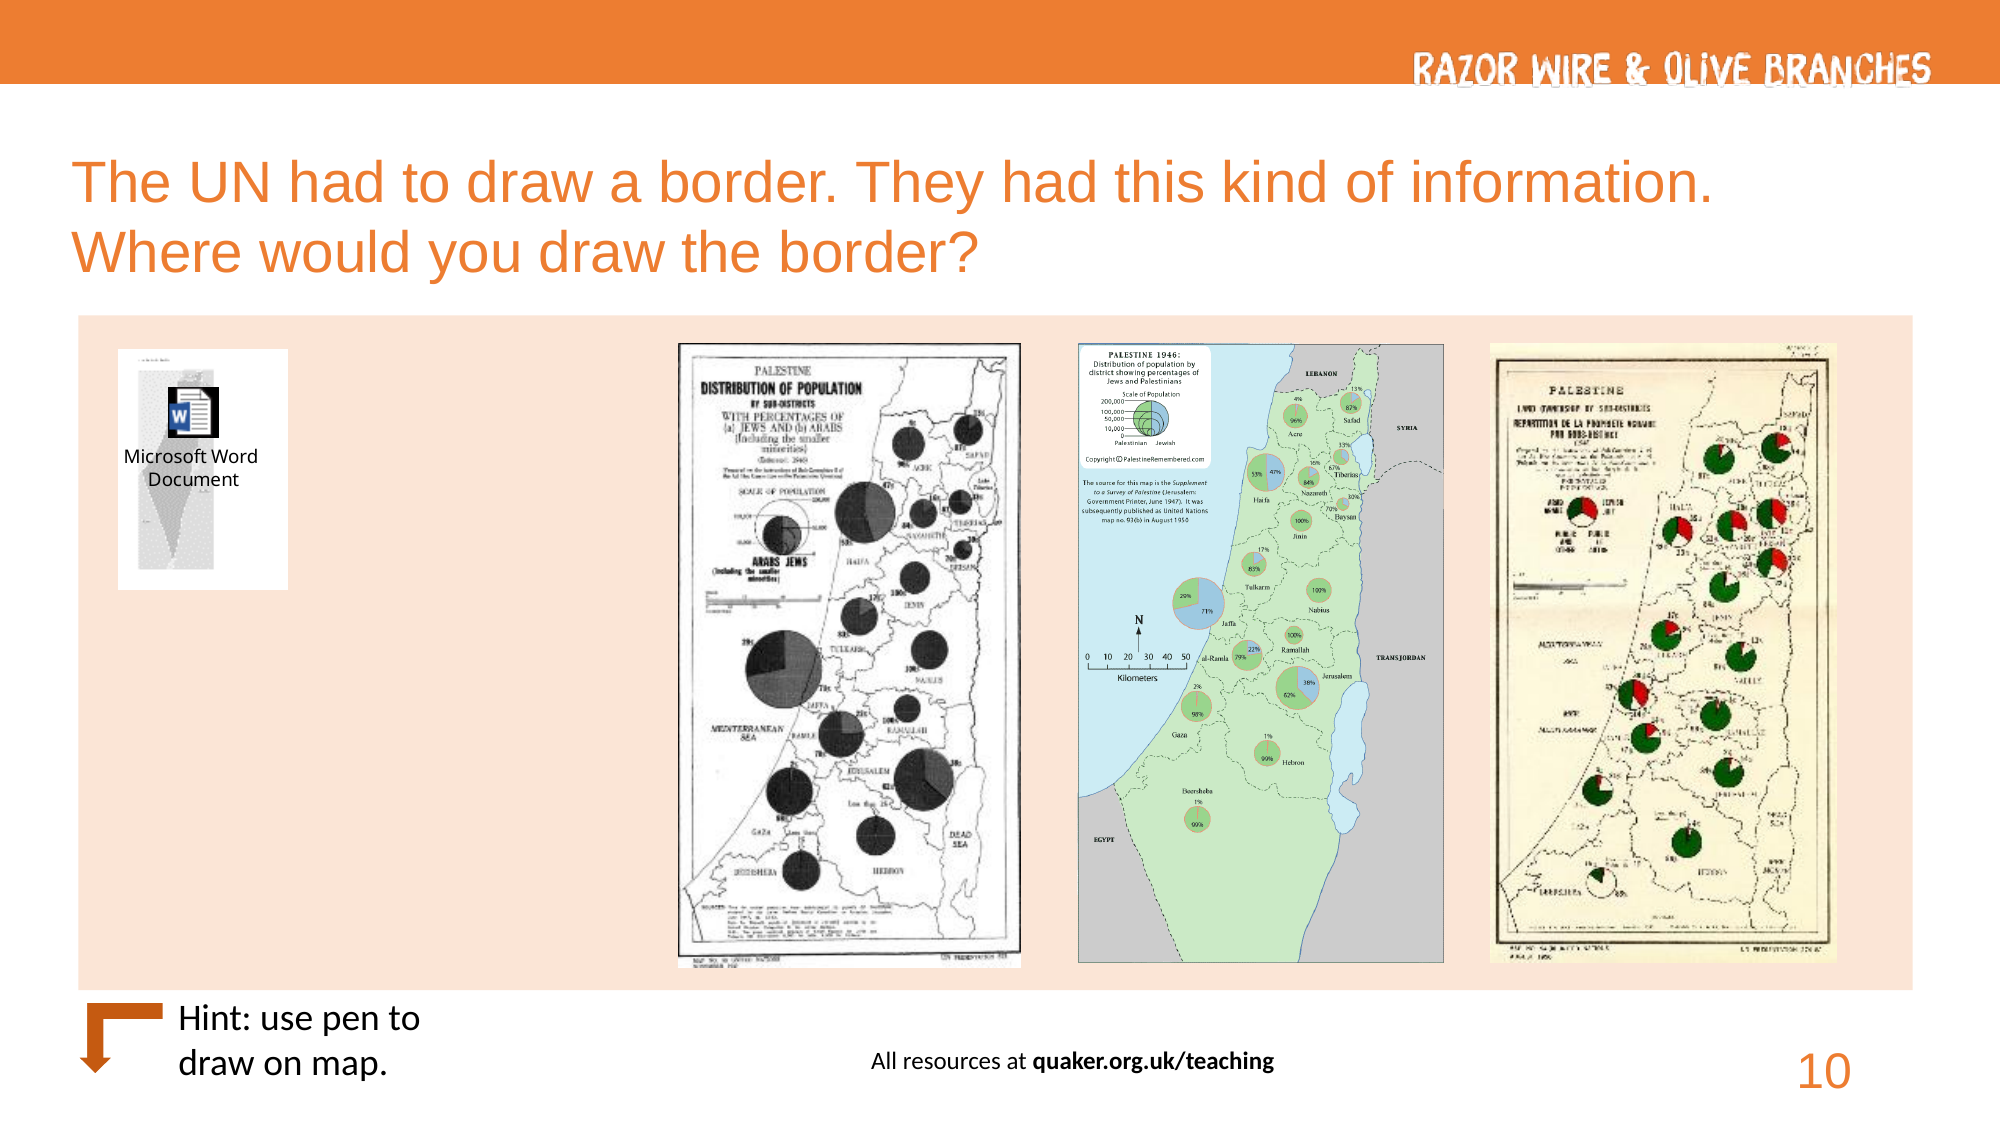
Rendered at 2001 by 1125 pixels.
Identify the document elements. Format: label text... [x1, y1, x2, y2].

picture [1076, 343, 1444, 963]
text_box The UN had to draw a border. They had this kind of information. Where would you draw the border? [56, 137, 1837, 292]
picture [1411, 49, 1935, 89]
picture [118, 349, 288, 590]
picture [678, 343, 1021, 968]
picture [1490, 343, 1837, 963]
slide_number 10 [1416, 1038, 1867, 1099]
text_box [118, 387, 269, 514]
text_box Hint: use pen to draw on map. [163, 986, 502, 1091]
text_box [74, 1000, 163, 1077]
text_box [77, 314, 1914, 991]
